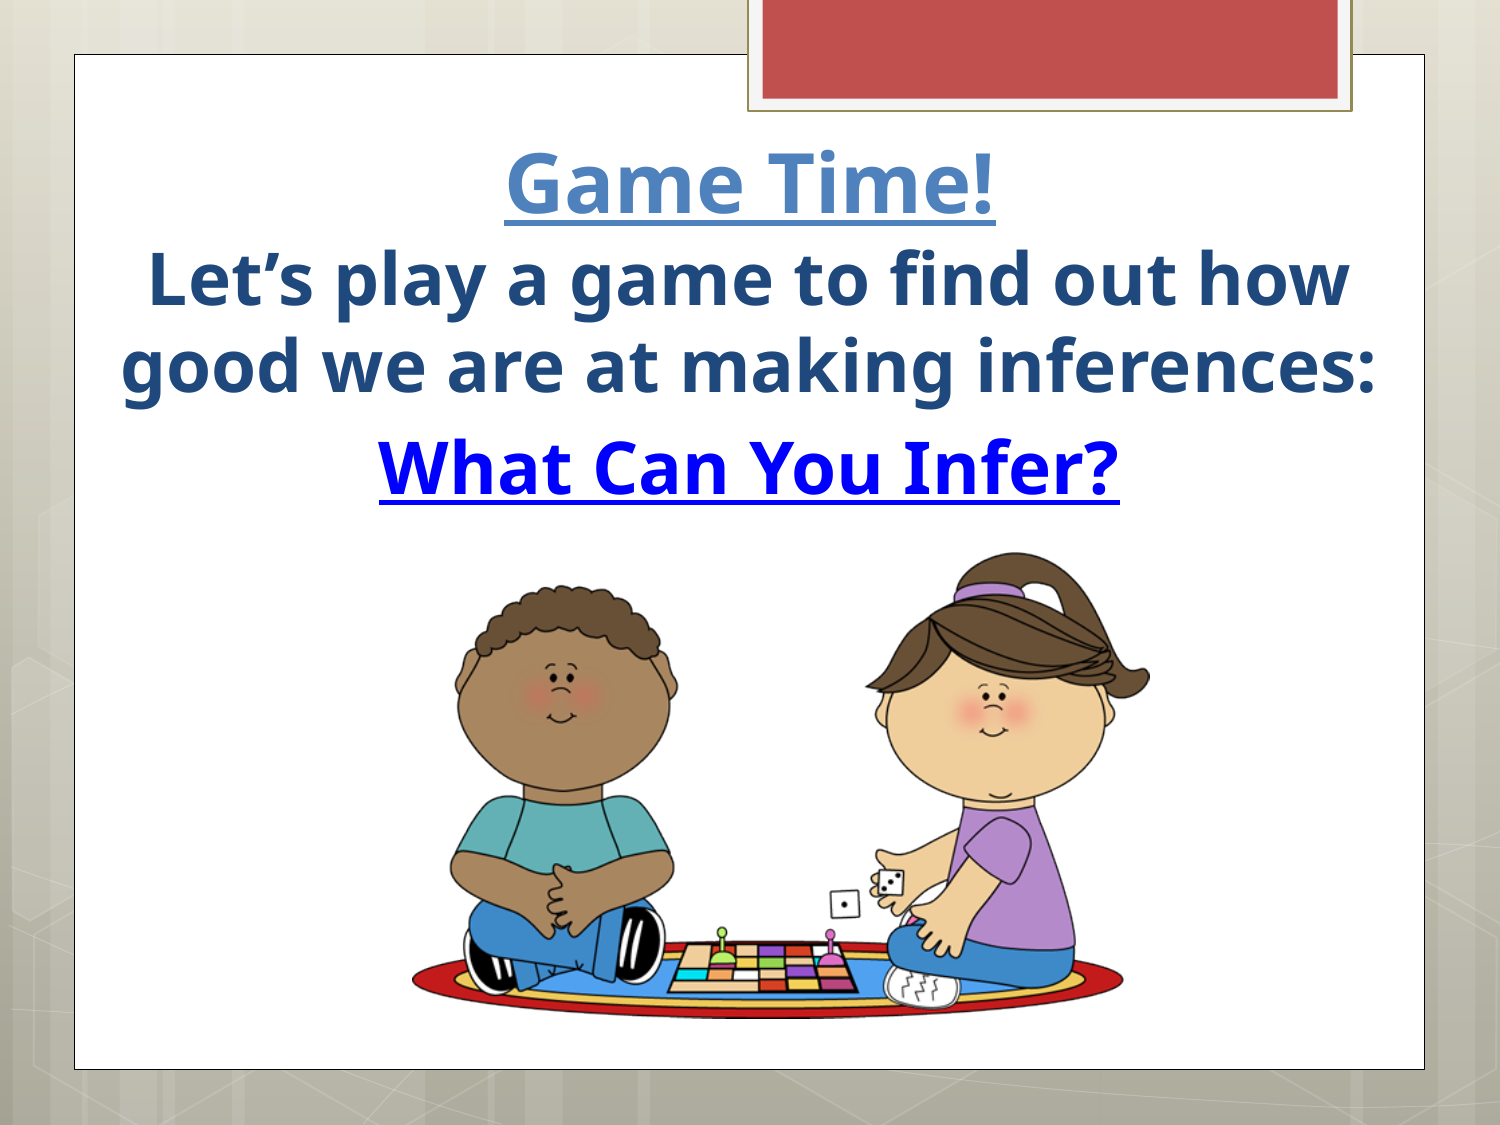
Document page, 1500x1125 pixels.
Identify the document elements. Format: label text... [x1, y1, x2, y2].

title Game Time! [75, 50, 1425, 238]
picture [412, 551, 1151, 1019]
list Let’s play a game to find out how good we are at making inferences: What Can You Infer? [87, 224, 1400, 800]
